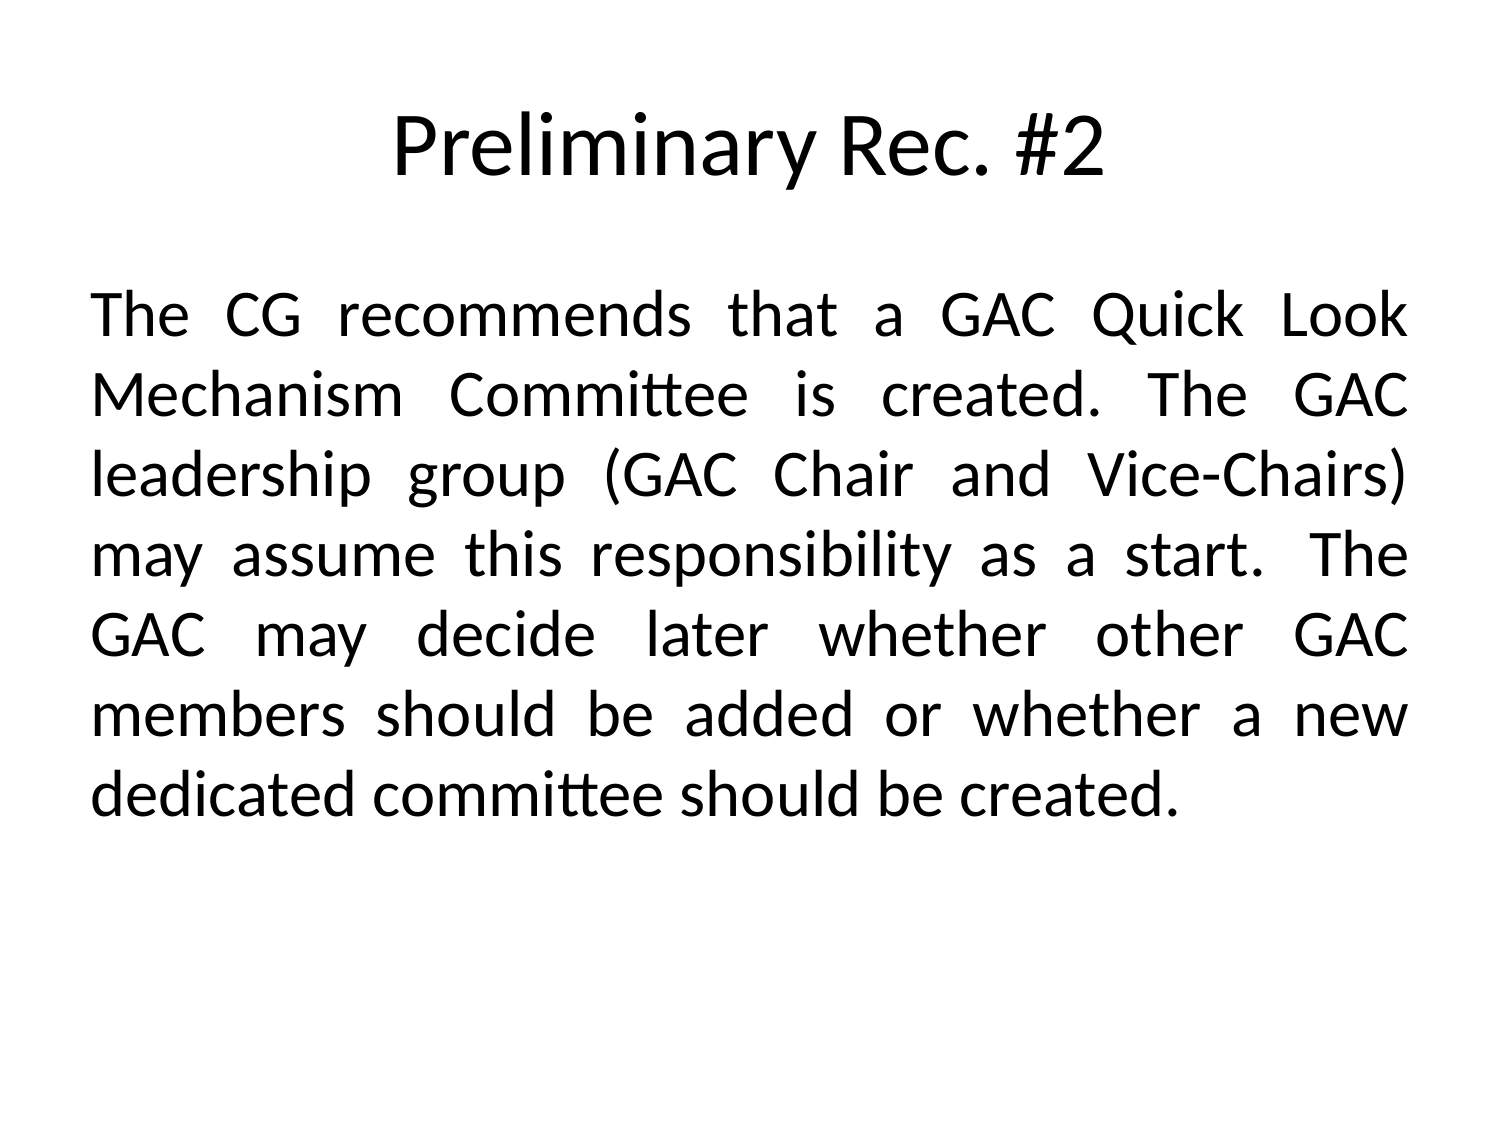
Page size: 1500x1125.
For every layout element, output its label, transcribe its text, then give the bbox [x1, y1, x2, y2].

list The CG recommends that a GAC Quick Look Mechanism Committee is created. The GAC leadership group (GAC Chair and Vice-Chairs) may assume this responsibility as a start. The GAC may decide later whether other GAC members should be added or whether a new dedicated committee should be created. [75, 262, 1425, 1005]
title Preliminary Rec. #2 [75, 45, 1425, 233]
